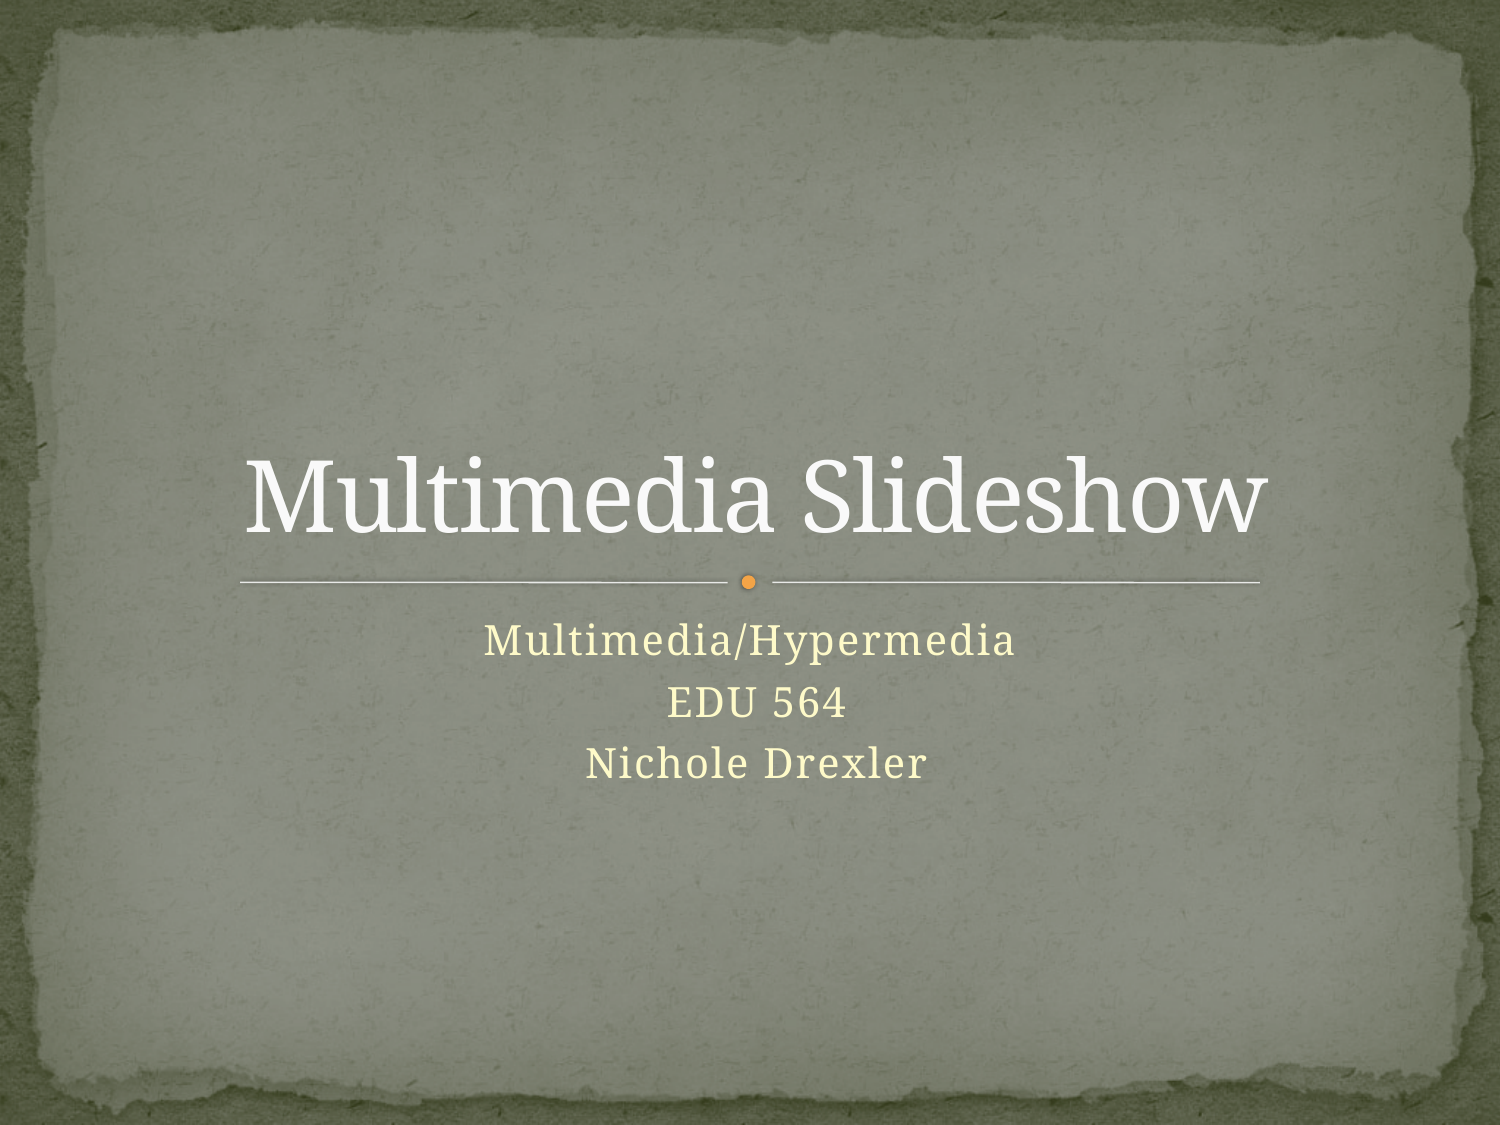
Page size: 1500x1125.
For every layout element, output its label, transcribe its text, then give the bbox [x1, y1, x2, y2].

subtitle Multimedia/Hypermedia EDU 564 Nichole Drexler [75, 606, 1438, 795]
title Multimedia Slideshow [74, 235, 1438, 561]
